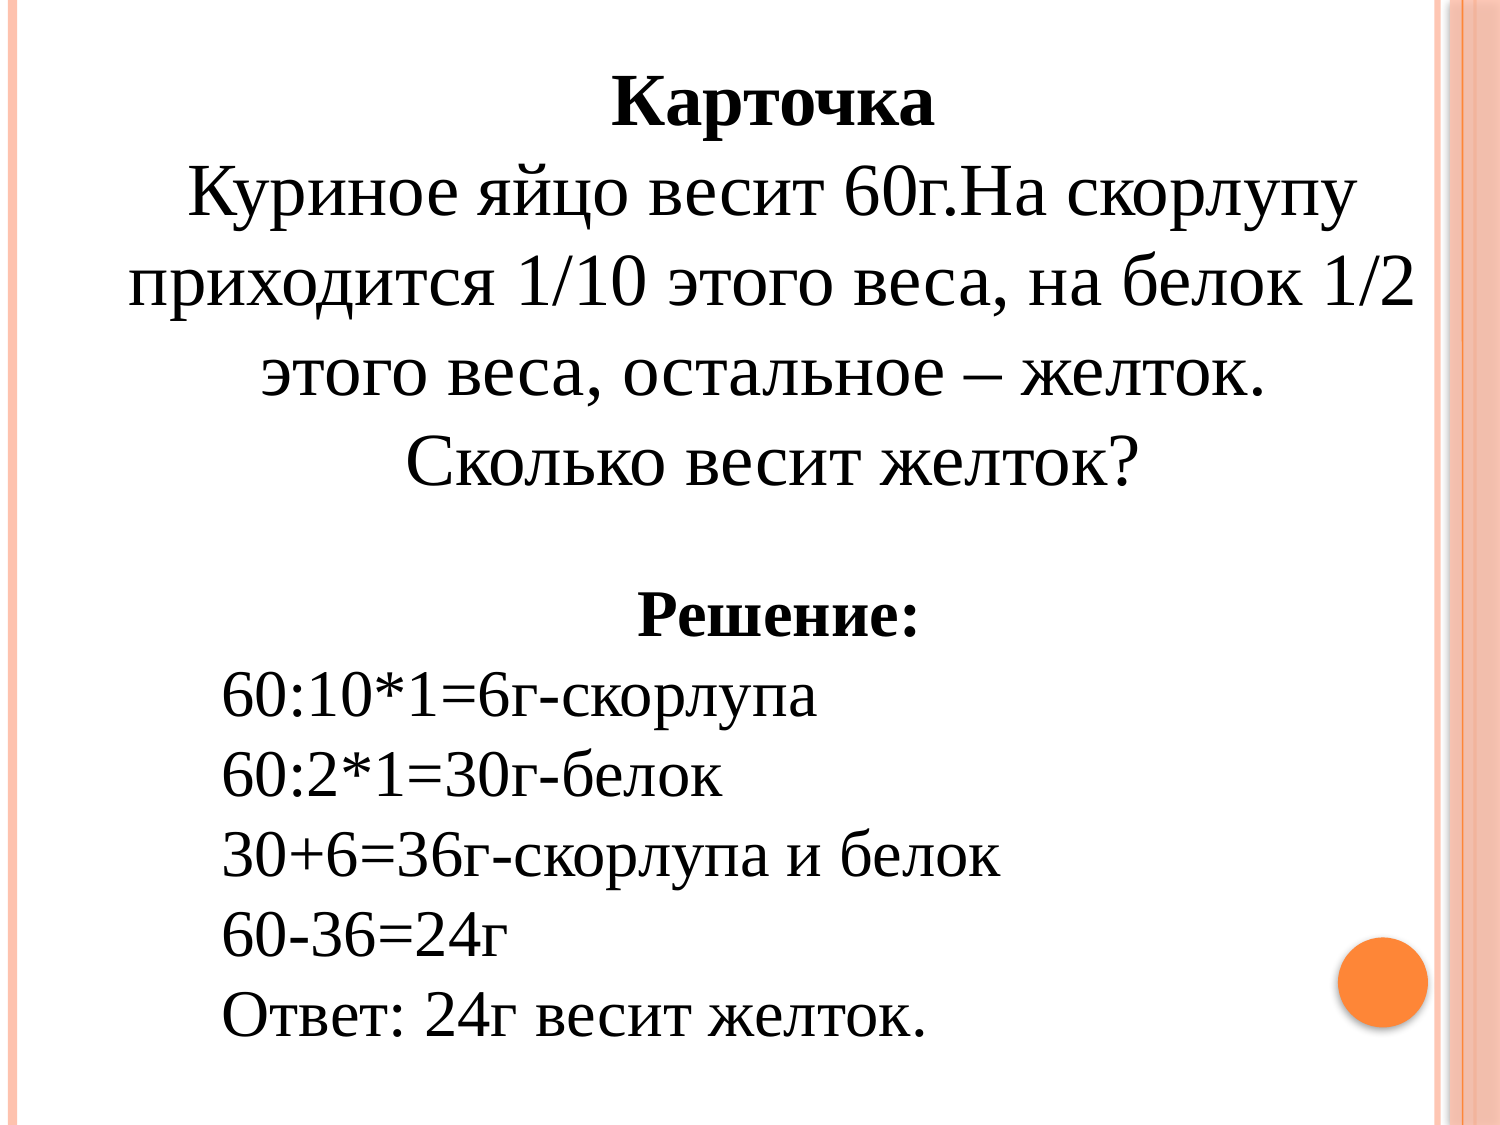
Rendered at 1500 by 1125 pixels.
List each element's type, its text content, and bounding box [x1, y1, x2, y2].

text_box Решение: 60:10*1=6г-скорлупа 60:2*1=30г-белок 30+6=36г-скорлупа и белок 60-36=24г Ответ: 24г весит желток. [206, 562, 1353, 1057]
text_box Карточка Куриное яйцо весит 60г.На скорлупу приходится 1/10 этого веса, на белок 1/2 этого веса, остальное – желток. Сколько весит желток? [106, 42, 1442, 508]
